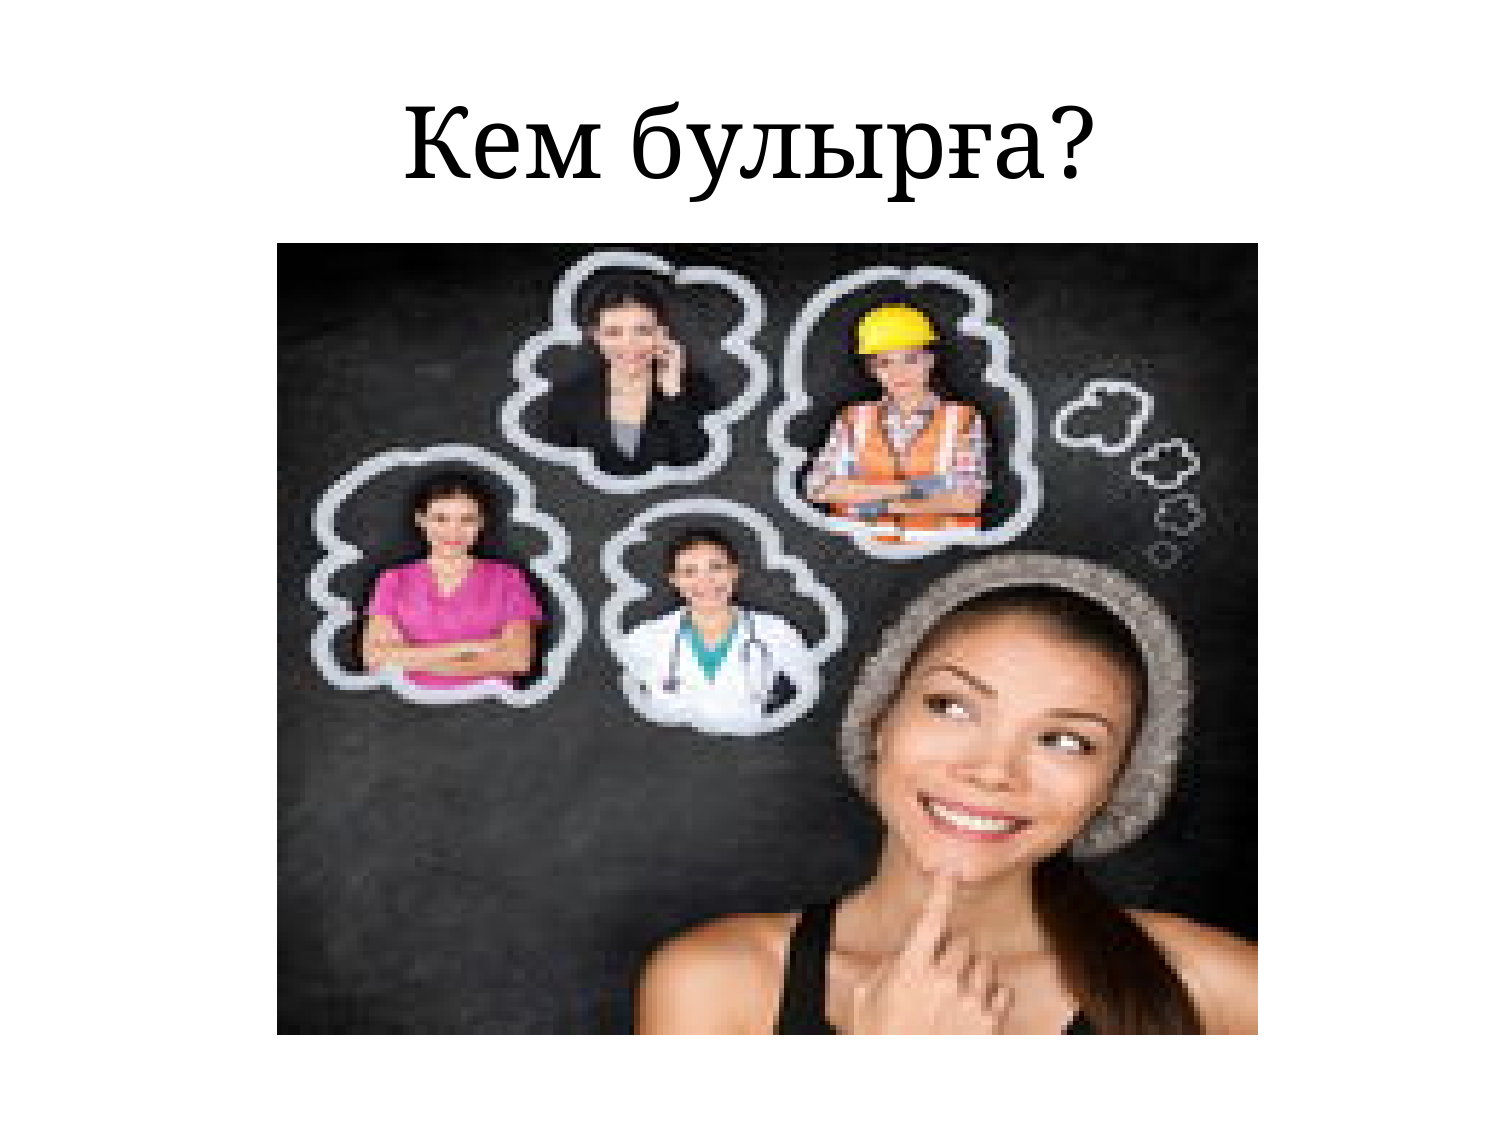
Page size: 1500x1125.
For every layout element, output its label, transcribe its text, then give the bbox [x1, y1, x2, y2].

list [277, 243, 1259, 1036]
title Кем булырға? [75, 45, 1425, 233]
